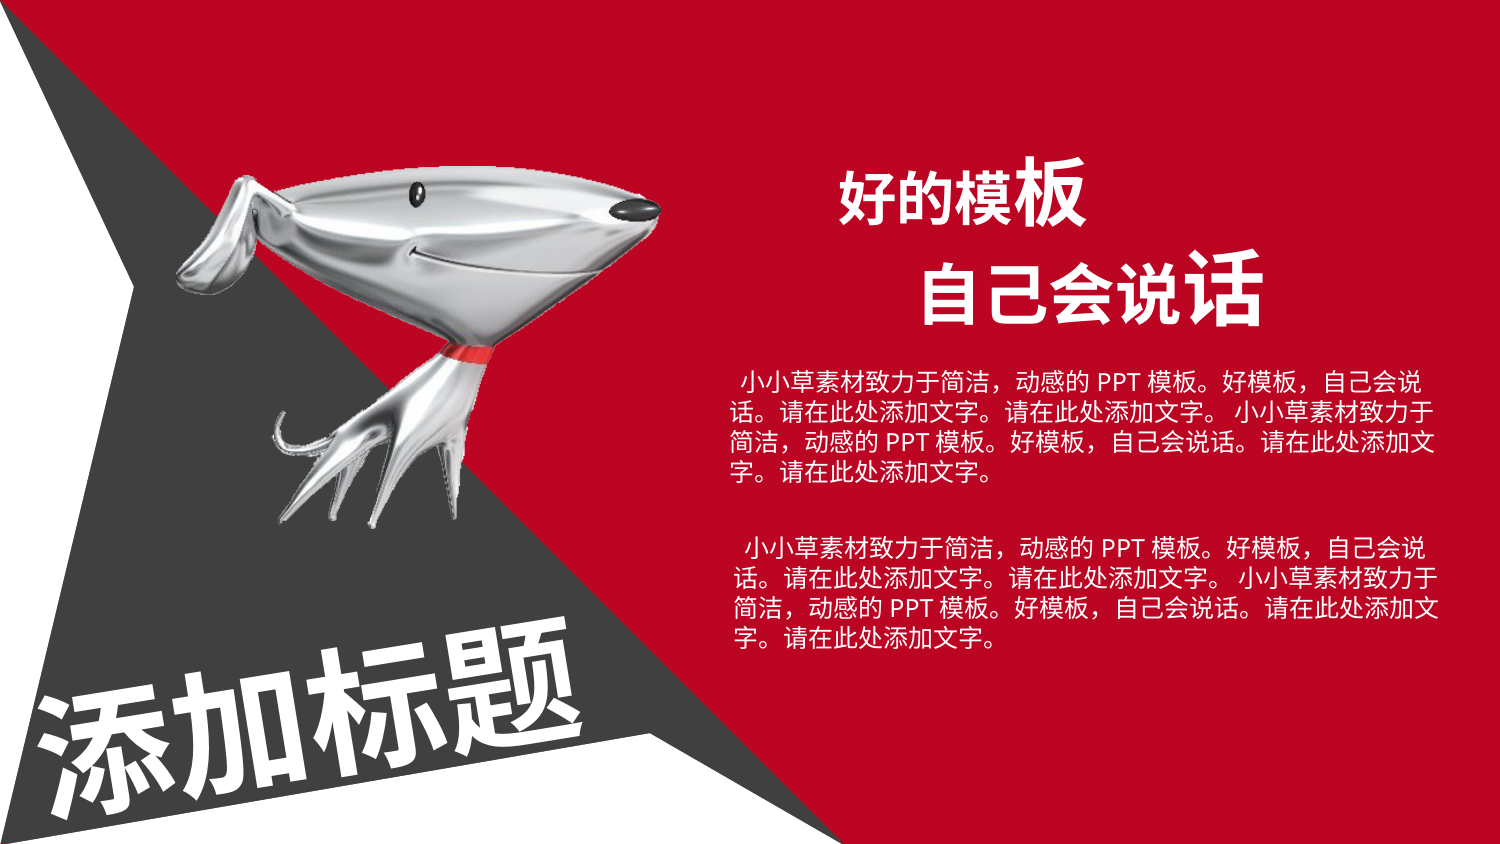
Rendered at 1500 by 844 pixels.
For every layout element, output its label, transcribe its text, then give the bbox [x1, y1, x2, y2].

text_box 添加标题 [10, 581, 605, 844]
text_box 小小草素材致力于简洁，动感的PPT模板。好模板，自己会说话。请在此处添加文字。请在此处添加文字。 小小草素材致力于简洁，动感的PPT模板。好模板，自己会说话。请在此处添加文字。请在此处添加文字。 [718, 525, 1475, 750]
text_box 小小草素材致力于简洁，动感的PPT模板。好模板，自己会说话。请在此处添加文字。请在此处添加文字。 小小草素材致力于简洁，动感的PPT模板。好模板，自己会说话。请在此处添加文字。请在此处添加文字。 [714, 359, 1471, 584]
text_box [0, 0, 844, 844]
text_box [69, 733, 842, 844]
text_box 好的模板 自己会说话 [823, 138, 1364, 344]
picture [175, 166, 662, 529]
text_box [0, 1, 134, 844]
text_box [7, 838, 38, 844]
